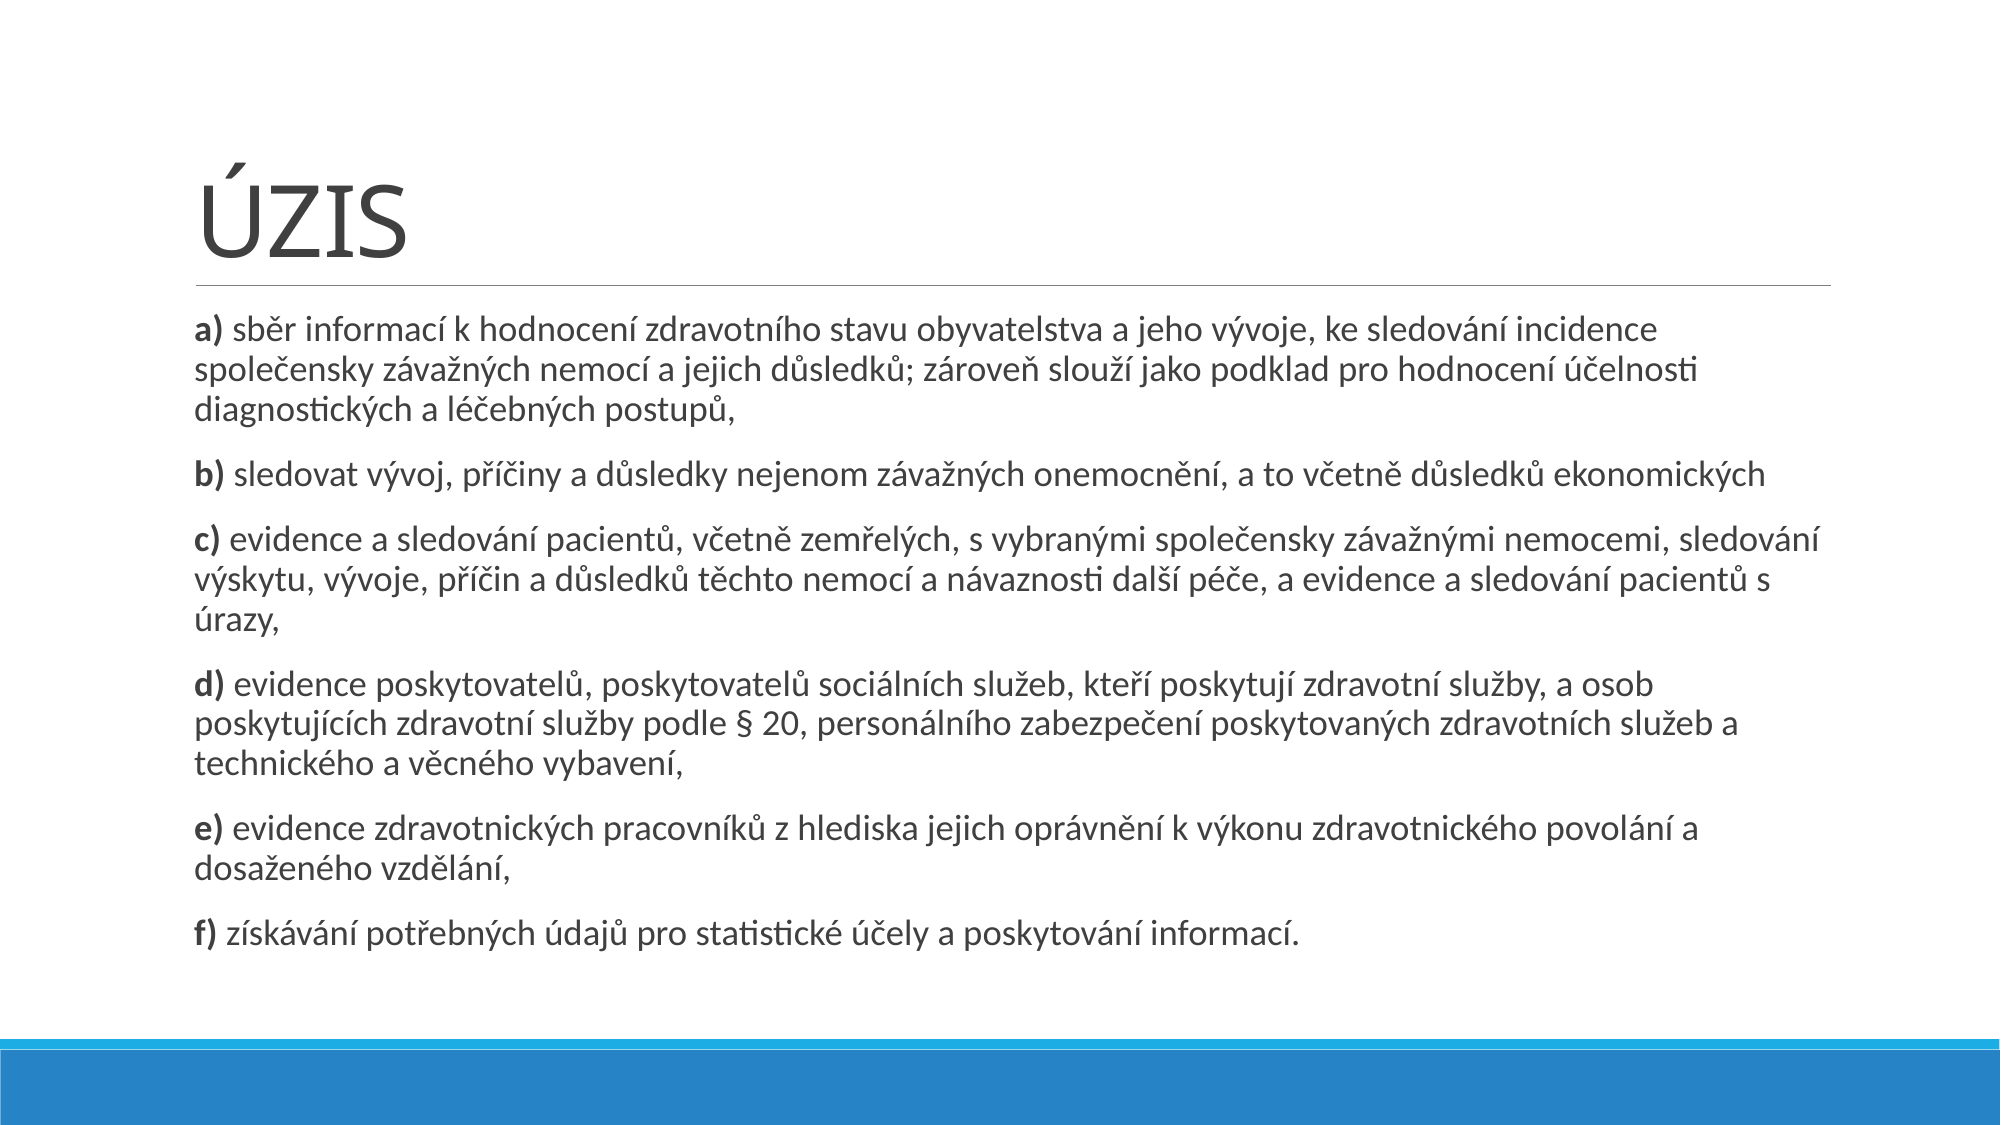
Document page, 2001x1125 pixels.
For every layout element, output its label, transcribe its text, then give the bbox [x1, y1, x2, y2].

list a) sběr informací k hodnocení zdravotního stavu obyvatelstva a jeho vývoje, ke sledování incidence společensky závažných nemocí a jejich důsledků; zároveň slouží jako podklad pro hodnocení účelnosti diagnostických a léčebných postupů, b) sledovat vývoj, příčiny a důsledky nejenom závažných onemocnění, a to včetně důsledků ekonomických c) evidence a sledování pacientů, včetně zemřelých, s vybranými společensky závažnými nemocemi, sledování výskytu, vývoje, příčin a důsledků těchto nemocí a návaznosti další péče, a evidence a sledování pacientů s úrazy, d) evidence poskytovatelů, poskytovatelů sociálních služeb, kteří poskytují zdravotní služby, a osob poskytujících zdravotní služby podle § 20, personálního zabezpečení poskytovaných zdravotních služeb a technického a věcného vybavení, e) evidence zdravotnických pracovníků z hlediska jejich oprávnění k výkonu zdravotnického povolání a dosaženého vzdělání, f) získávání potřebných údajů pro statistické účely a poskytování informací. [180, 302, 1830, 963]
title ÚZIS [180, 47, 1830, 285]
